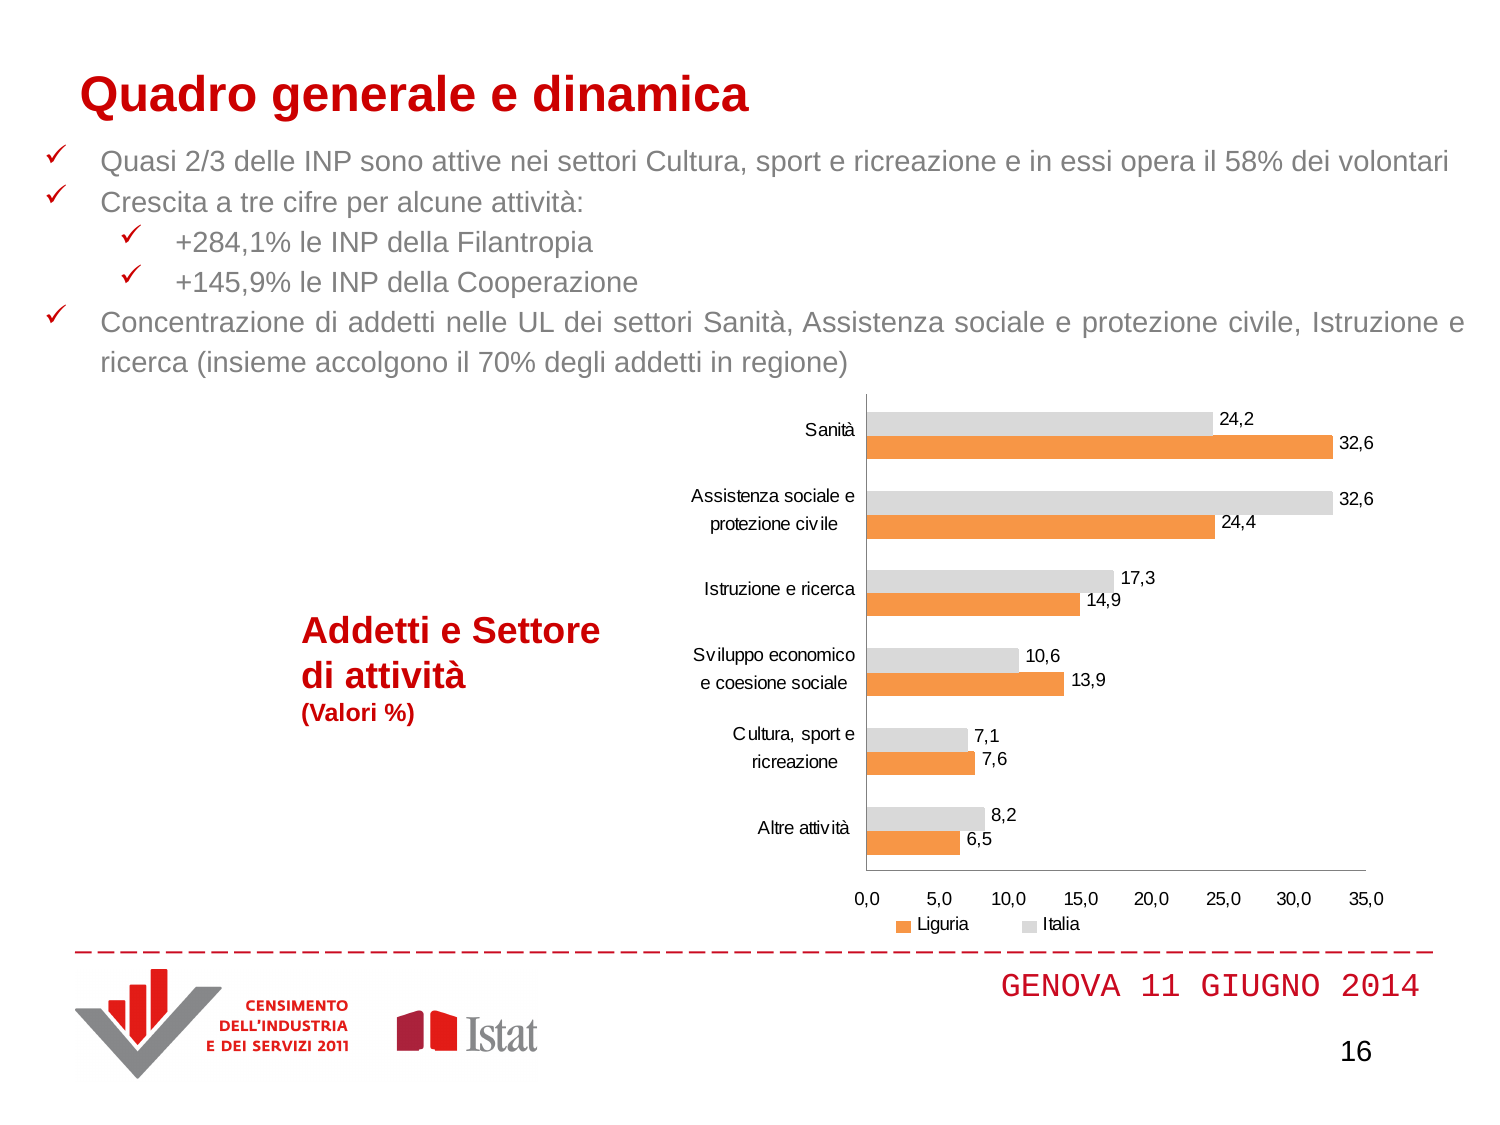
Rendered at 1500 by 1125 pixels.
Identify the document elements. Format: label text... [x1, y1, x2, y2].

text_box [76, 603, 668, 733]
text_box Quasi 2/3 delle INP sono attive nei settori Cultura, sport e ricreazione e in essi opera il 58% dei volontari Crescita a tre cifre per alcune attività: +284,1% le INP della Filantropia +145,9% le INP della Cooperazione Concentrazione di addetti nelle UL dei settori Sanità, Assistenza sociale e protezione civile, Istruzione e ricerca (insieme accolgono il 70% degli addetti in regione) [29, 130, 1483, 386]
text_box Quadro generale e dinamica [64, 54, 815, 130]
picture [75, 969, 538, 1082]
picture [690, 380, 1412, 953]
slide_number 16 [1074, 1025, 1388, 1100]
